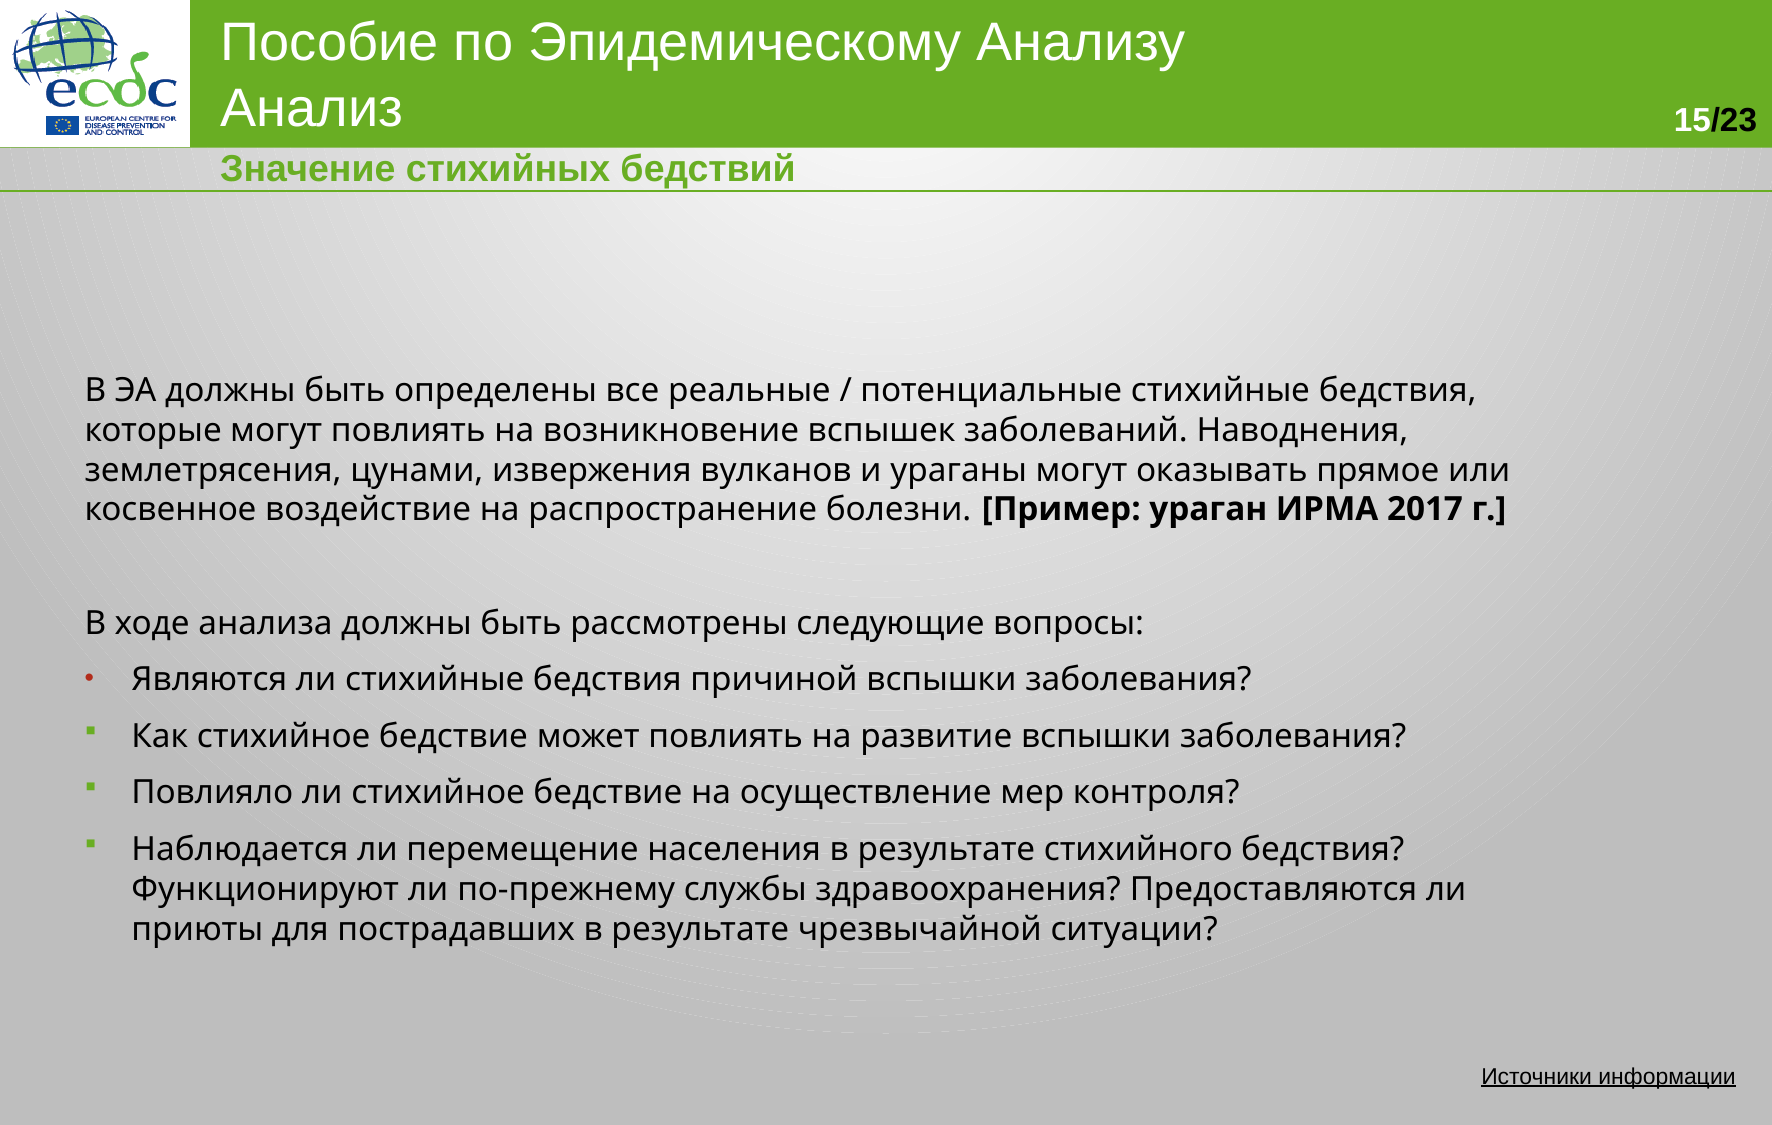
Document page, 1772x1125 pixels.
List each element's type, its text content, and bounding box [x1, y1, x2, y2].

text_box Значение стихийных бедствий [205, 141, 1406, 198]
text_box Источники информации [1456, 1057, 1751, 1097]
picture [0, 0, 190, 147]
text_box В ЭА должны быть определены все реальные / потенциальные стихийные бедствия, которые могут повлиять на возникновение вспышек заболеваний. Наводнения, землетрясения, цунами, извержения вулканов и ураганы могут оказывать прямое или косвенное воздействие на распространение болезни. [Пример: ураган ИРМА 2017 г.] В ходе анализа должны быть рассмотрены следующие вопросы: Являются ли стихийные бедствия причиной вспышки заболевания? Как стихийное бедствие может повлиять на развитие вспышки заболевания? Повлияло ли стихийное бедствие на осуществление мер контроля? Наблюдается ли перемещение населения в результате стихийного бедствия? Функционируют ли по-прежнему службы здравоохранения? Предоставляются ли приюты для пострадавших в результате чрезвычайной ситуации? [69, 360, 1580, 888]
